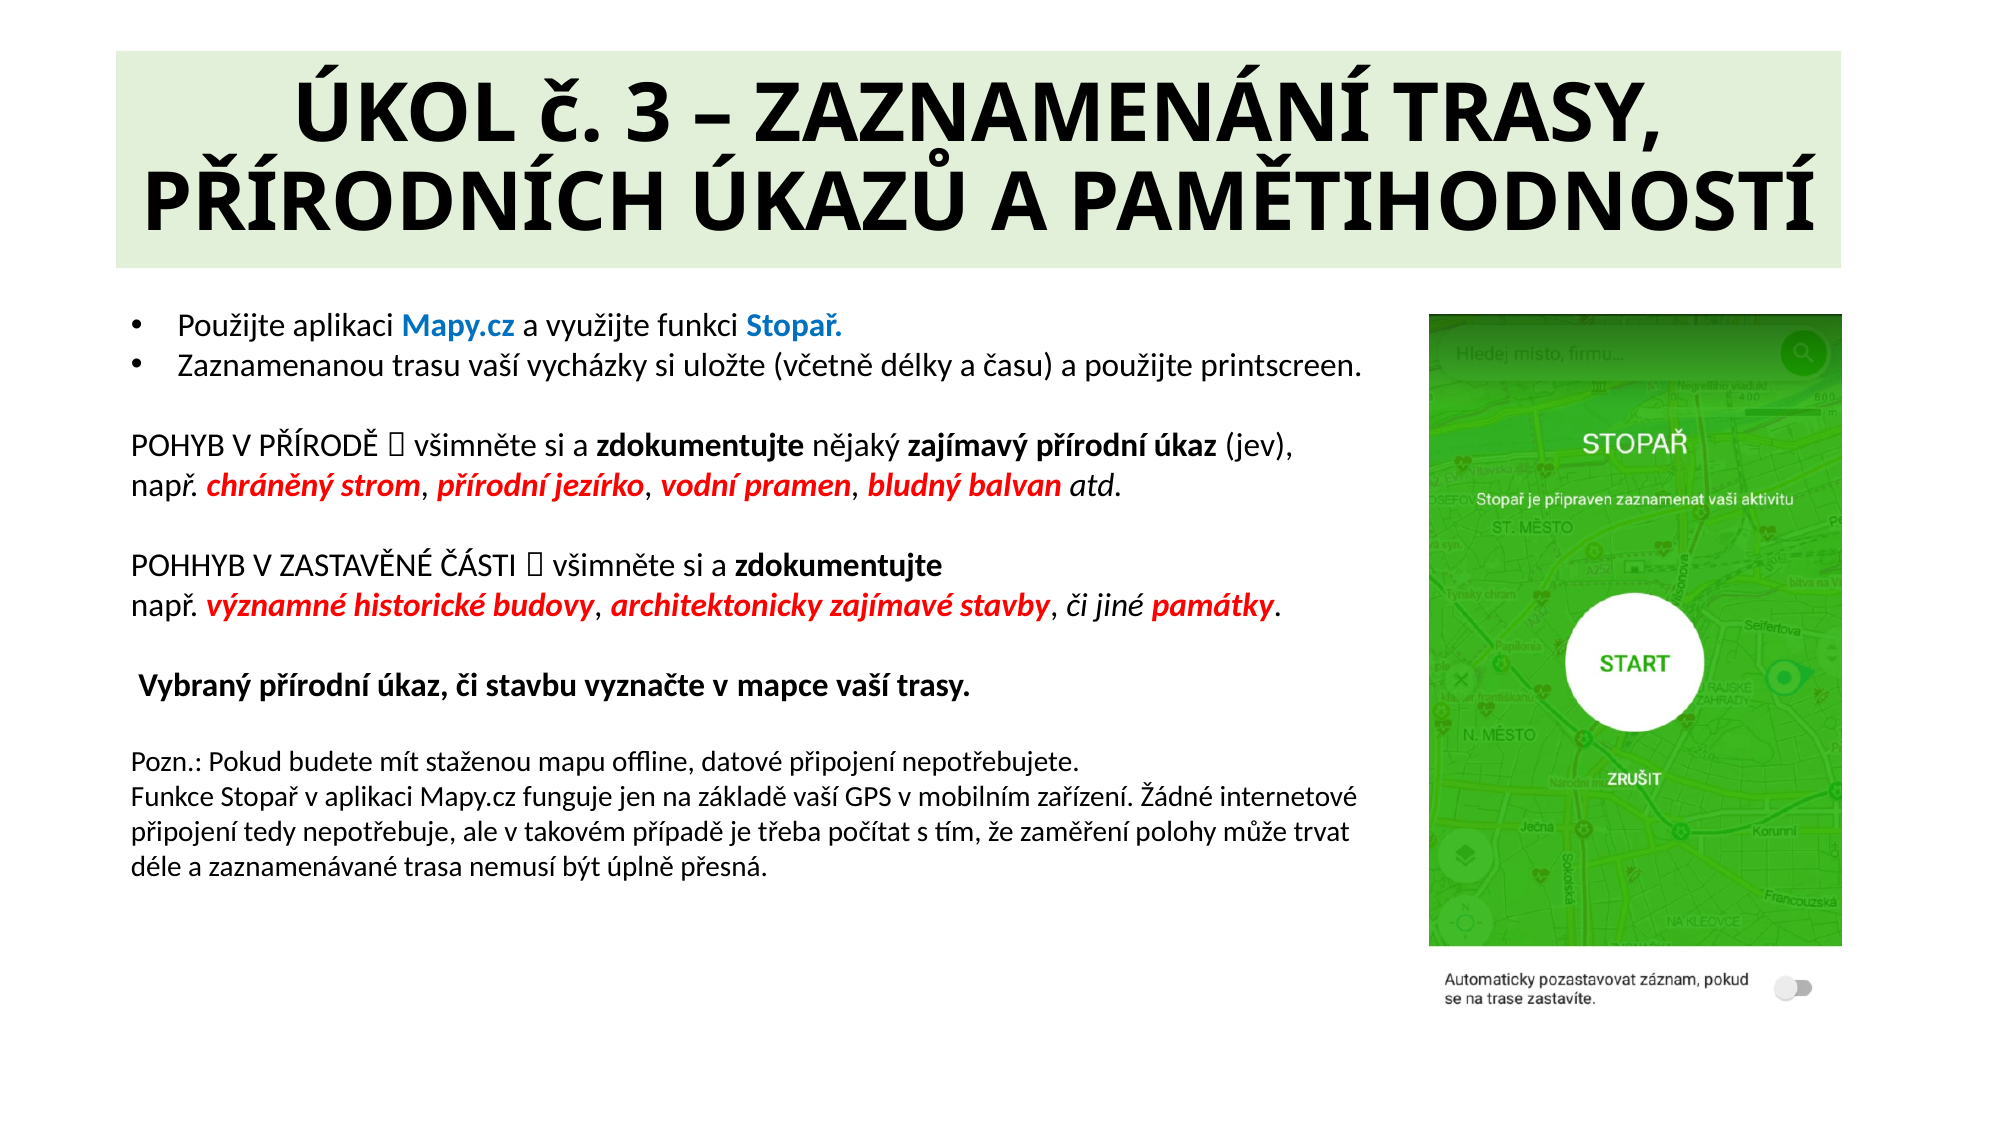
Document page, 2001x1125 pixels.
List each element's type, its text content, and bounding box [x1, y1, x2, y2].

title ÚKOL č. 3 – ZAZNAMENÁNÍ TRASY, PŘÍRODNÍCH ÚKAZŮ A PAMĚTIHODNOSTÍ [116, 50, 1842, 269]
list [1429, 314, 1842, 1029]
text_box Použijte aplikaci Mapy.cz a využijte funkci Stopař. Zaznamenanou trasu vaší vycházky si uložte (včetně délky a času) a použijte printscreen. POHYB V PŘÍRODĚ  všimněte si a zdokumentujte nějaký zajímavý přírodní úkaz (jev), např. chráněný strom, přírodní jezírko, vodní pramen, bludný balvan atd. POHHYB V ZASTAVĚNÉ ČÁSTI  všimněte si a zdokumentujte např. významné historické budovy, architektonicky zajímavé stavby, či jiné památky. Vybraný přírodní úkaz, či stavbu vyznačte v mapce vaší trasy. Pozn.: Pokud budete mít staženou mapu offline, datové připojení nepotřebujete. Funkce Stopař v aplikaci Mapy.cz funguje jen na základě vaší GPS v mobilním zařízení. Žádné internetové připojení tedy nepotřebuje, ale v takovém případě je třeba počítat s tím, že zaměření polohy může trvat déle a zaznamenávané trasa nemusí být úplně přesná. [116, 296, 1396, 1020]
